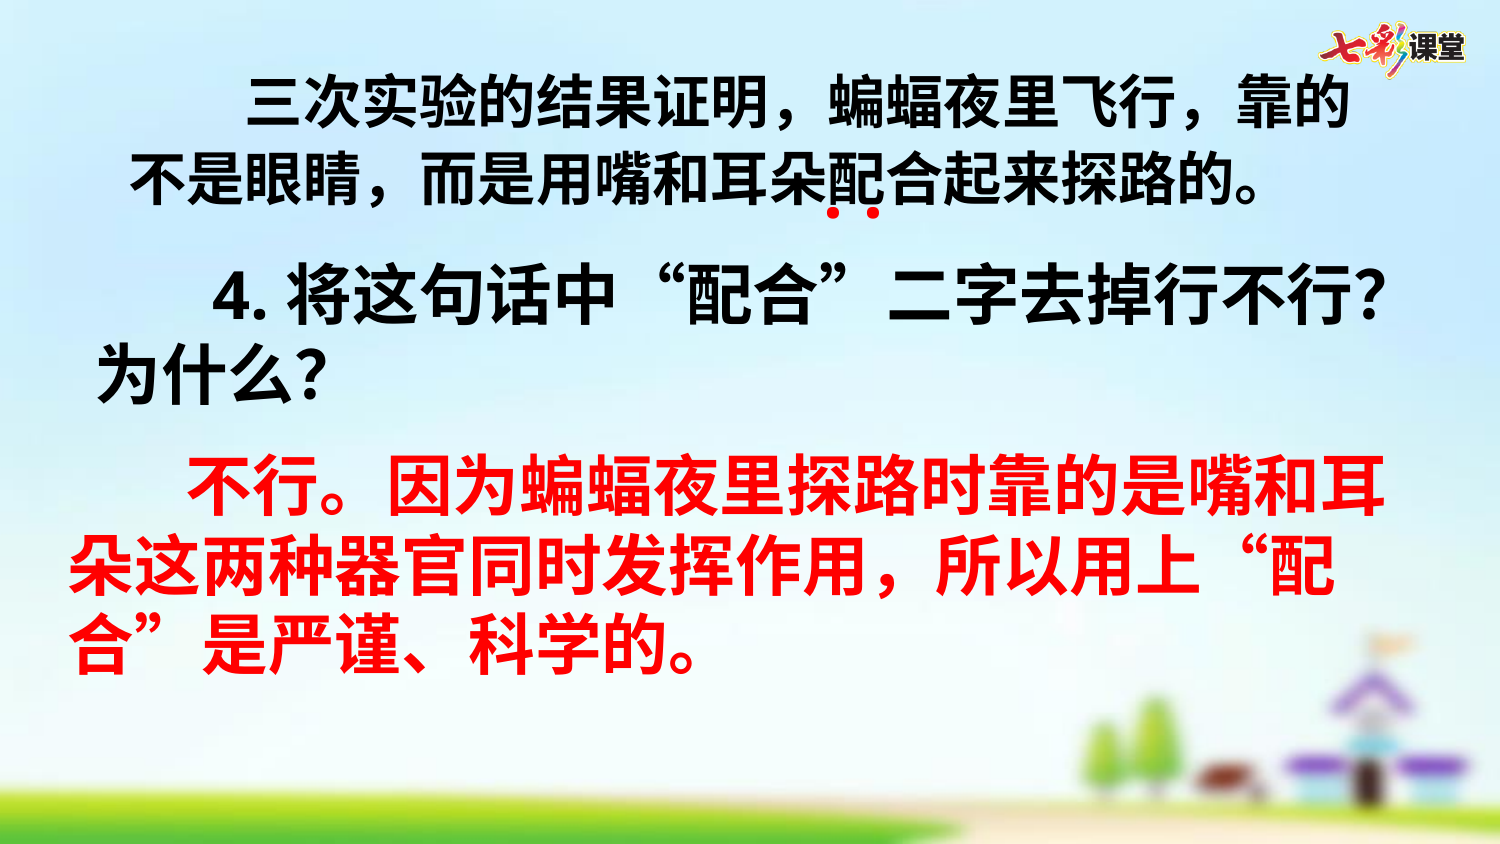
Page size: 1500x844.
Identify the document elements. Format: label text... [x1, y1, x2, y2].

picture [0, 0, 1500, 844]
text_box 不行。因为蝙蝠夜里探路时靠的是嘴和耳朵这两种器官同时发挥作用，所以用上“配合”是严谨、科学的。 [53, 436, 1441, 691]
text_box 三次实验的结果证明，蝙蝠夜里飞行，靠的不是眼睛，而是用嘴和耳朵配合起来探路的。 [113, 50, 1384, 219]
text_box ·· [798, 161, 1105, 257]
text_box 4.将这句话中“配合”二字去掉行不行？为什么？ [79, 245, 1447, 420]
